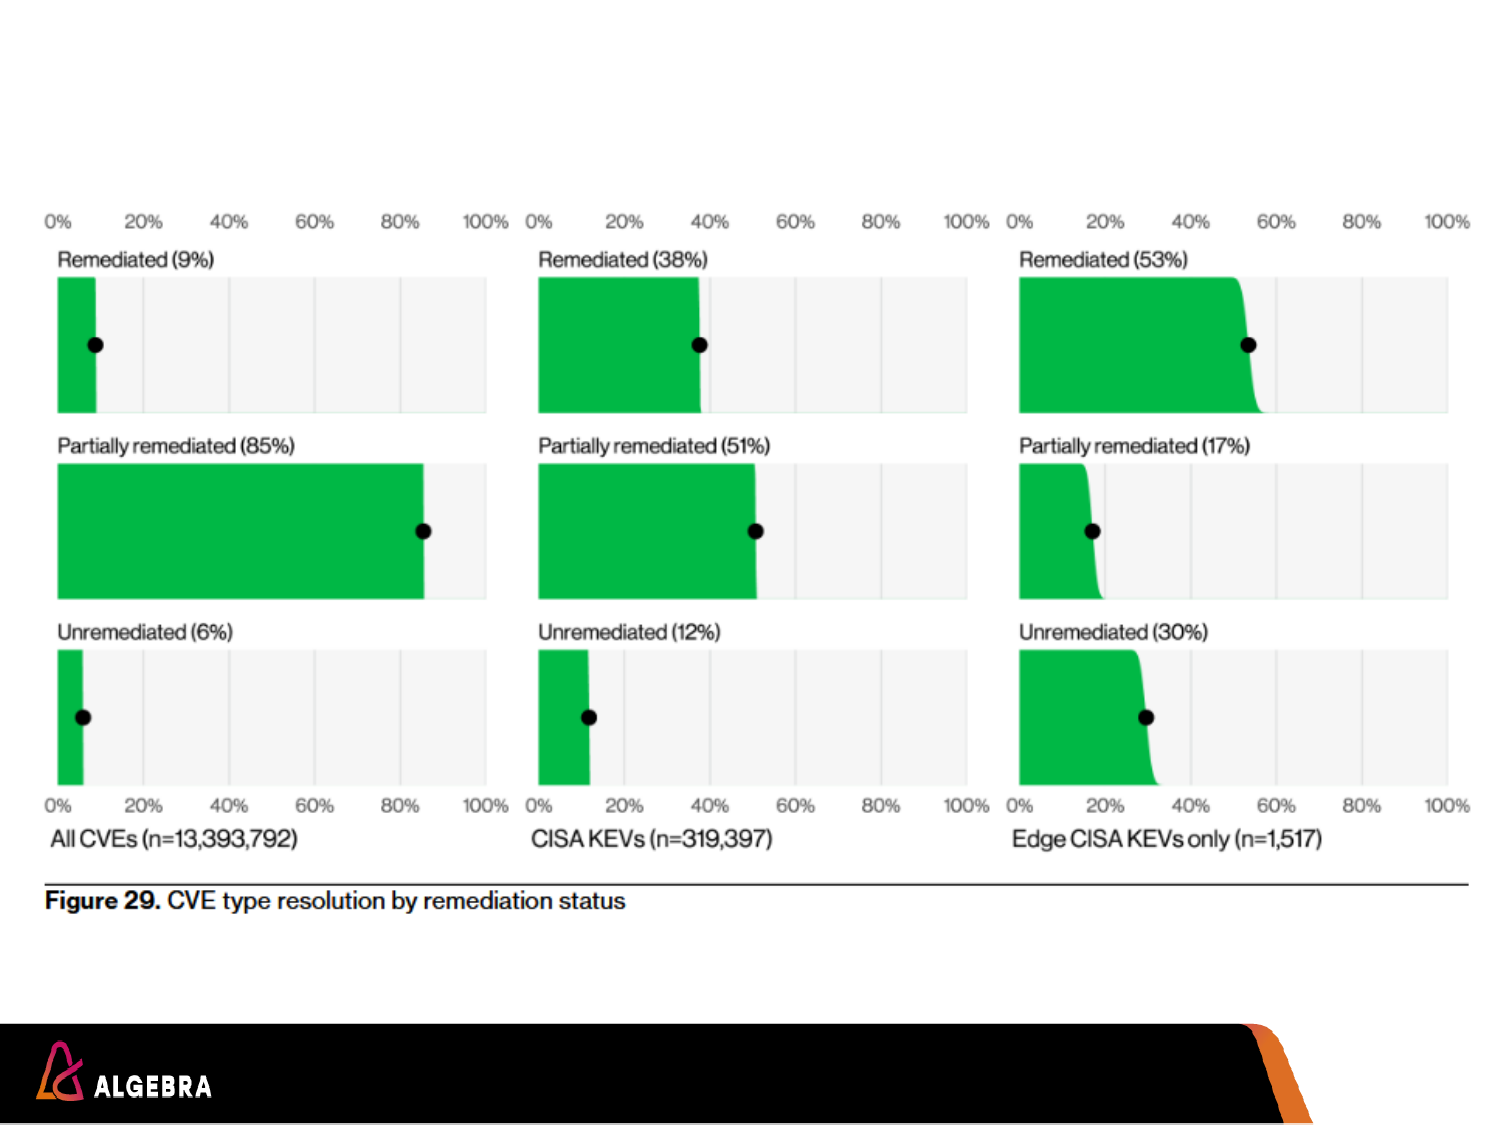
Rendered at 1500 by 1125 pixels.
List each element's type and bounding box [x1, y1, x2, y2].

picture [0, 1023, 1468, 1125]
picture [0, 193, 1500, 931]
